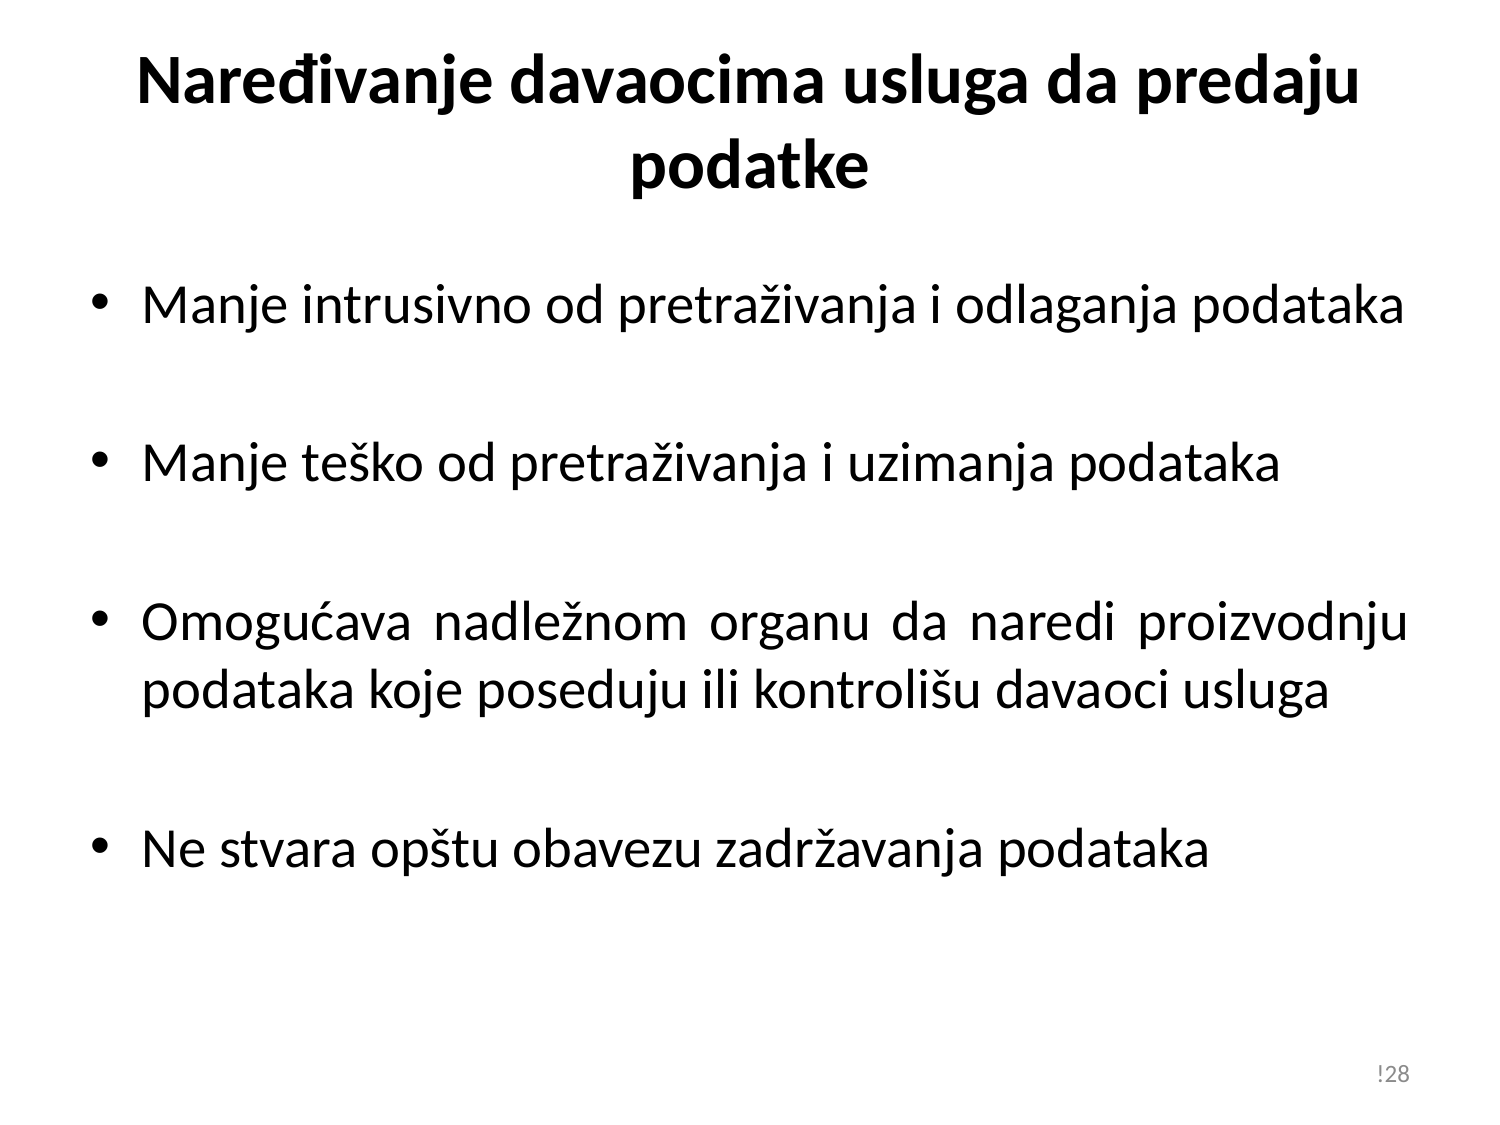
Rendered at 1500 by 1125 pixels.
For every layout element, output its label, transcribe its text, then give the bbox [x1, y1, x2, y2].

slide_number !28 [1074, 1042, 1425, 1103]
list Manje intrusivno od pretraživanja i odlaganja podataka Manje teško od pretraživanja i uzimanja podataka Omogućava nadležnom organu da naredi proizvodnju podataka koje poseduju ili kontrolišu davaoci usluga Ne stvara opštu obavezu zadržavanja podataka [75, 258, 1425, 978]
title Naređivanje davaocima usluga da predaju podatke [75, 25, 1425, 133]
